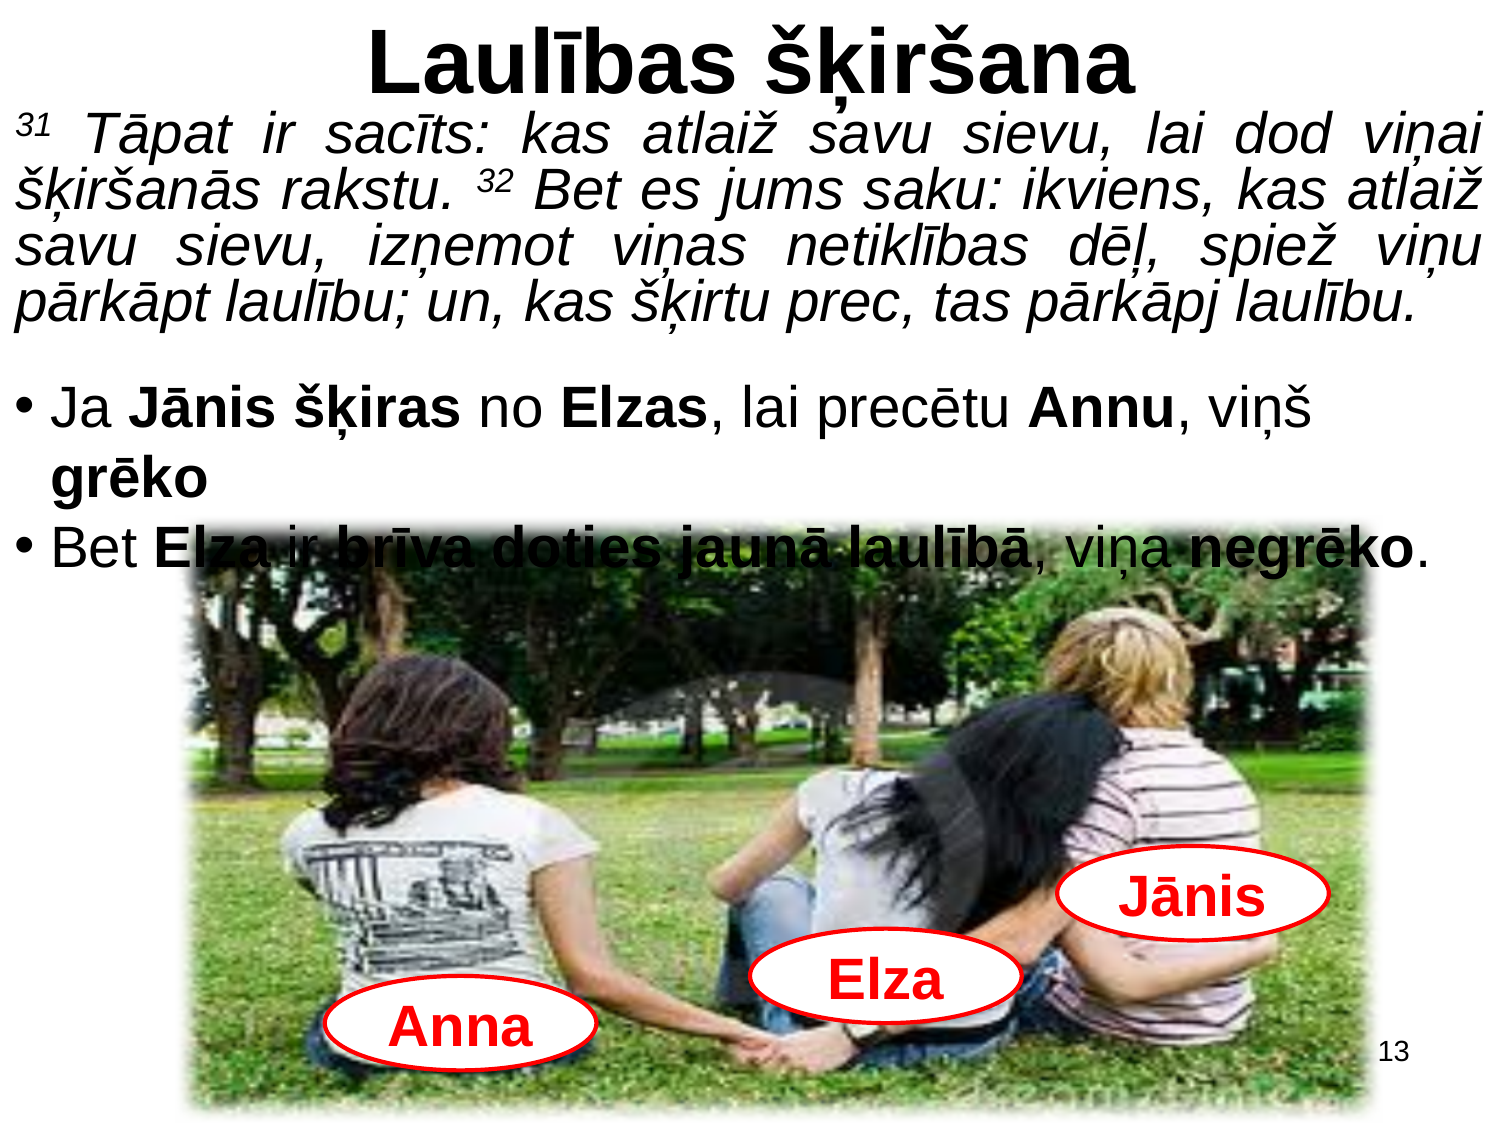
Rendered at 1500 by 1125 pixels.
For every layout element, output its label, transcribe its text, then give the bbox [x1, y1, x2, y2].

text_box Ja Jānis šķiras no Elzas, lai precētu Annu, viņš grēko Bet Elza ir brīva doties jaunā laulībā, viņa negrēko. [0, 361, 1500, 587]
list 31 Tāpat ir sacīts: kas atlaiž savu sievu, lai dod viņai šķiršanās rakstu. 32 Bet es jums saku: ikviens, kas atlaiž savu sievu, izņemot viņas netiklības dēļ, spiež viņu pārkāpt laulību; un, kas šķirtu prec, tas pārkāpj laulību. [0, 101, 1500, 280]
slide_number 13 [1388, 1024, 1426, 1103]
picture [175, 514, 1383, 1125]
text_box Laulības šķiršana [76, 0, 1427, 114]
